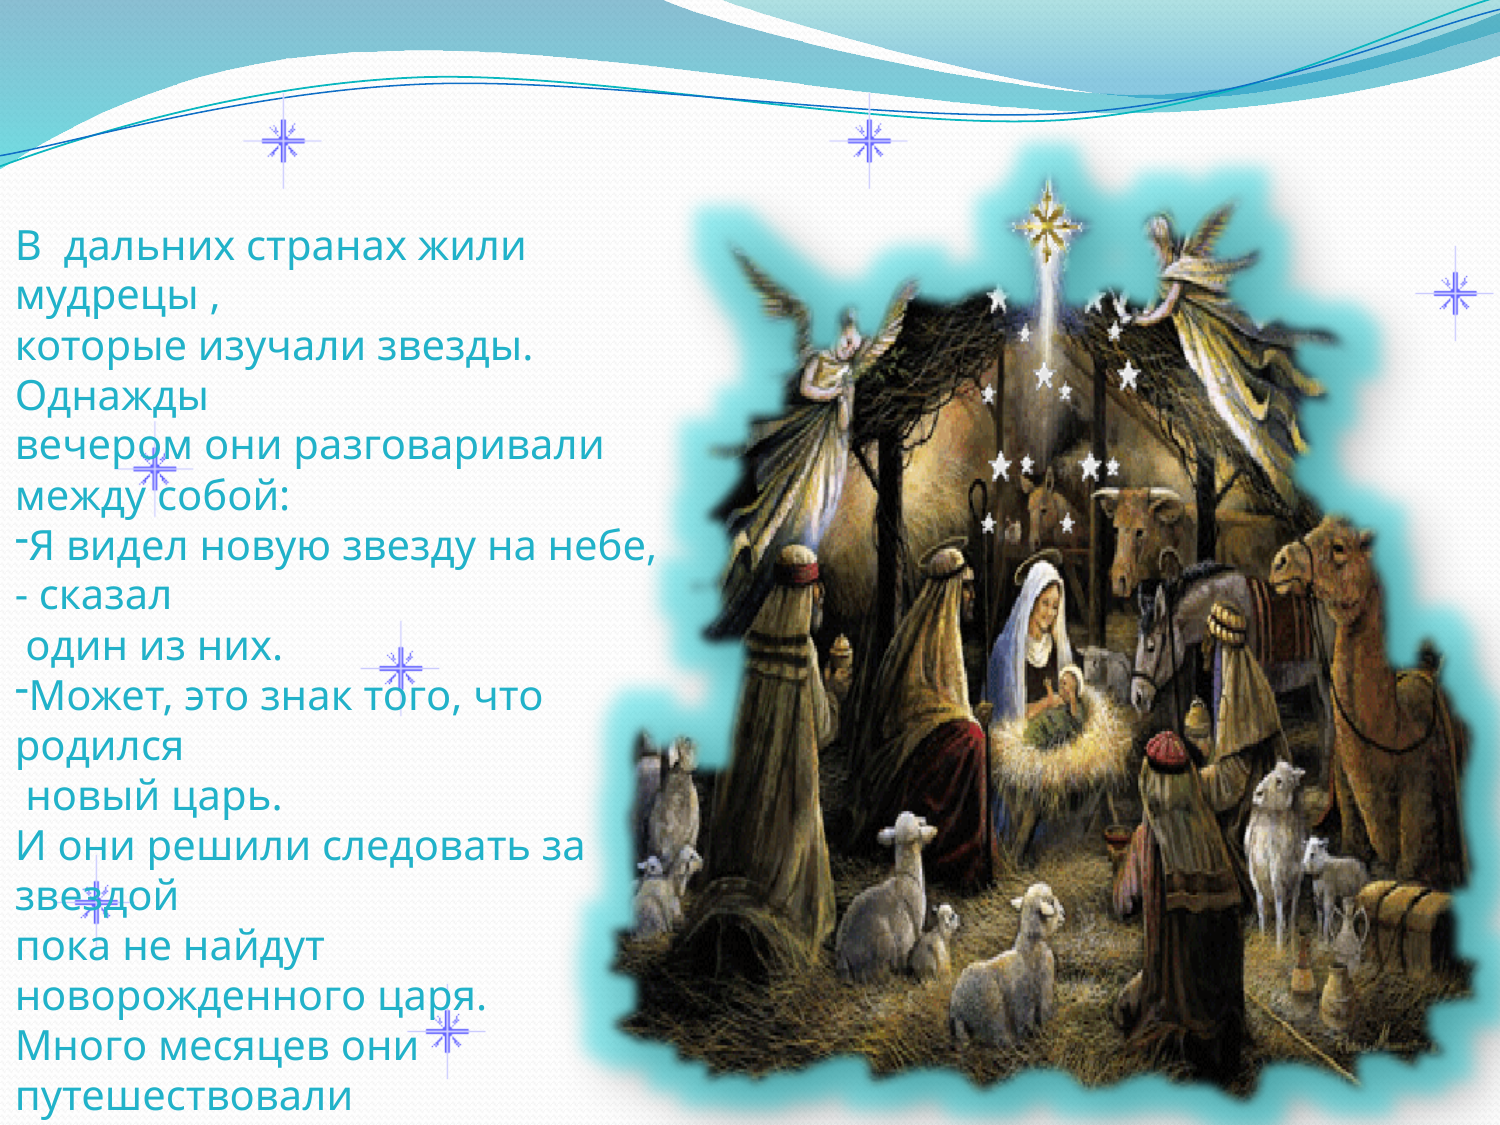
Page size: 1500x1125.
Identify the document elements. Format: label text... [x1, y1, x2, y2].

picture [1255, 77, 1273, 84]
picture [773, 46, 962, 235]
text_box В дальних странах жили мудрецы , которые изучали звезды. Однажды вечером они разговаривали между собой: Я видел новую звезду на небе, - сказал один из них. Может, это знак того, что родился новый царь. И они решили следовать за звездой пока не найдут новорожденного царя. Много месяцев они путешествовали за звездой. Наконец они пришли Вифлеема там звезда и остановилась. Там нашли они Марию с младенцем , лежащим в яслях. Они поклонились Ему и принесли богатые дары, золото, ладан и смирну. [0, 210, 578, 1125]
picture [754, 100, 766, 104]
picture [304, 573, 493, 762]
picture [0, 808, 188, 997]
picture [351, 937, 540, 1125]
picture [58, 374, 247, 563]
picture [558, 85, 671, 95]
picture [187, 46, 376, 235]
picture [585, 84, 1500, 1125]
picture [733, 98, 743, 102]
picture [745, 99, 755, 103]
